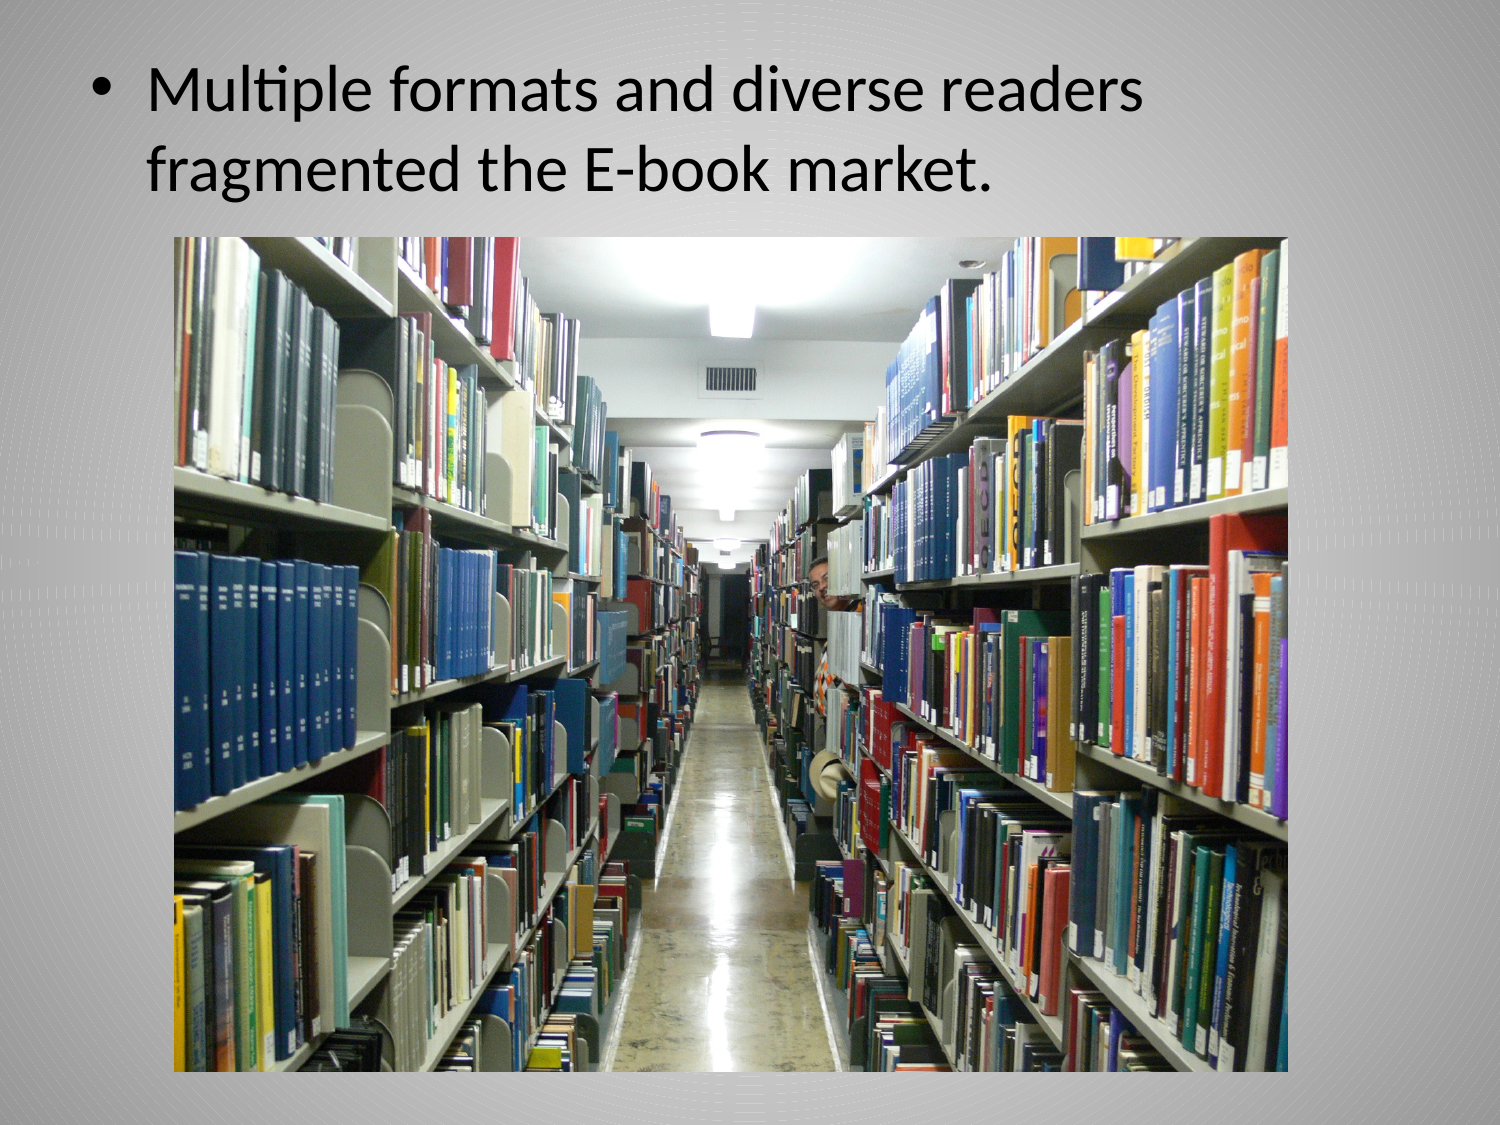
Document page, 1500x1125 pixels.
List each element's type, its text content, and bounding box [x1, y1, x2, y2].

picture [174, 237, 1288, 1073]
list Multiple formats and diverse readers fragmented the E-book market. [75, 37, 1425, 780]
